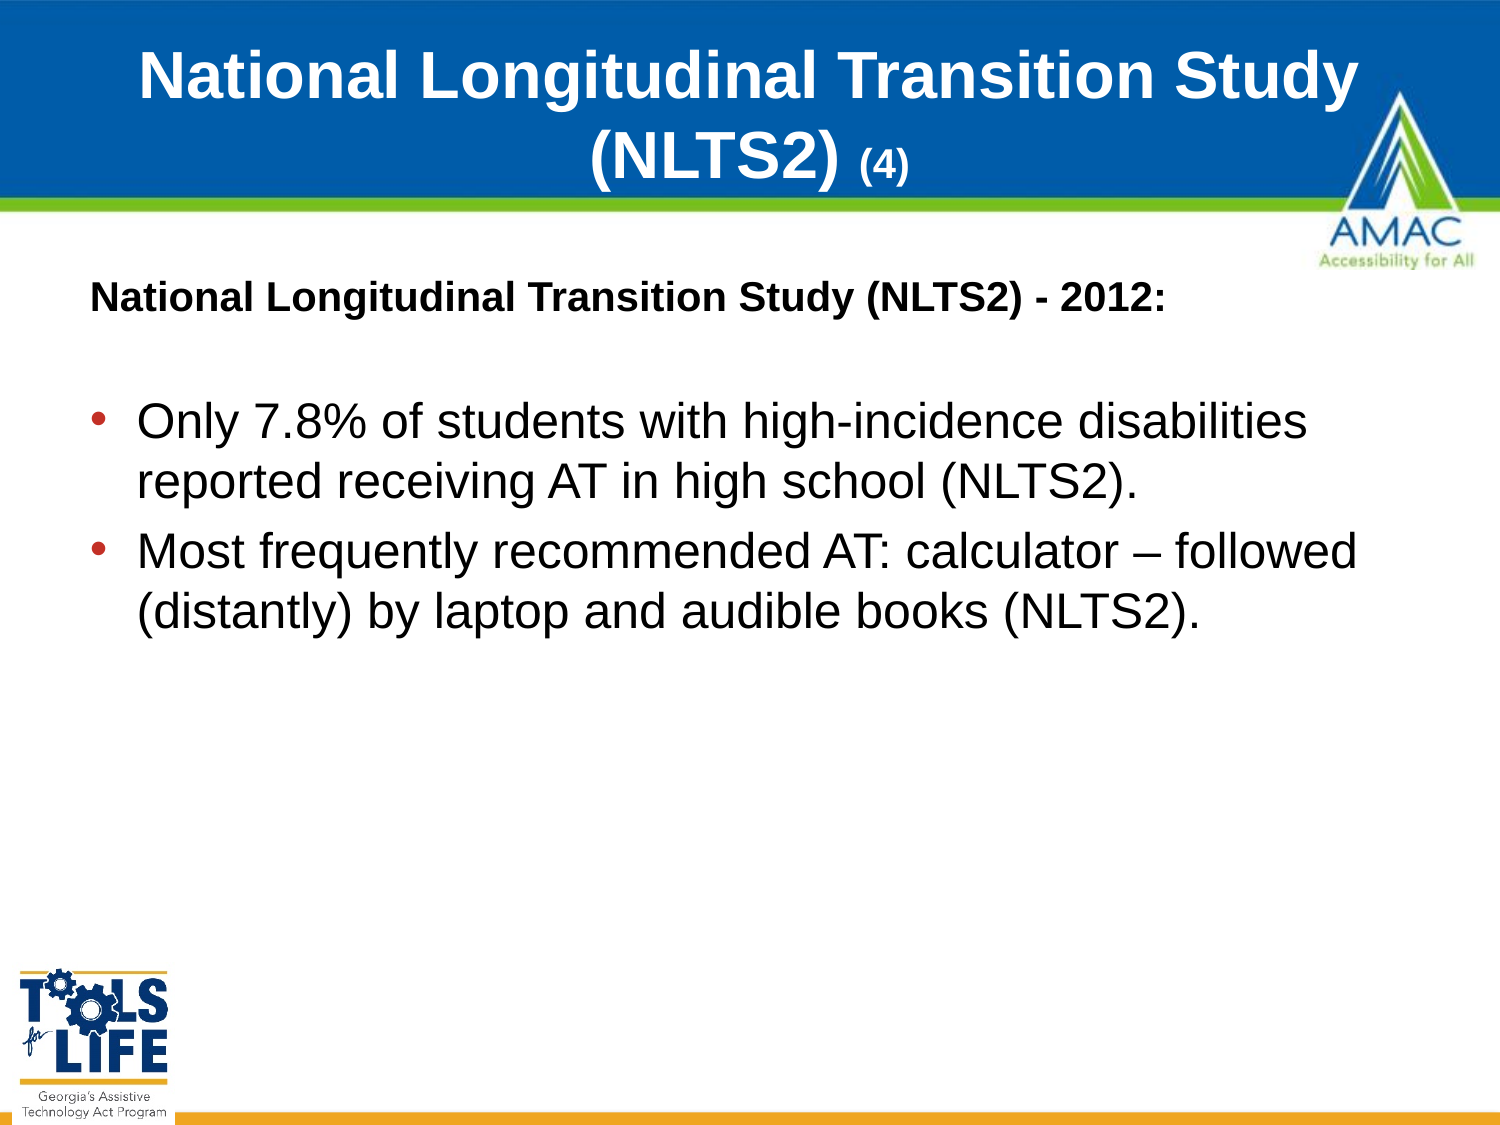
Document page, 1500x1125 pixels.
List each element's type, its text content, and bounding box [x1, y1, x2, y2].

list National Longitudinal Transition Study (NLTS2) - 2012: Only 7.8% of students with high-incidence disabilities reported receiving AT in high school (NLTS2). Most frequently recommended AT: calculator – followed (distantly) by laptop and audible books (NLTS2). [75, 262, 1425, 1005]
picture [12, 962, 175, 1125]
title National Longitudinal Transition Study (NLTS2) (4) [75, 24, 1425, 175]
picture [0, 0, 1500, 270]
